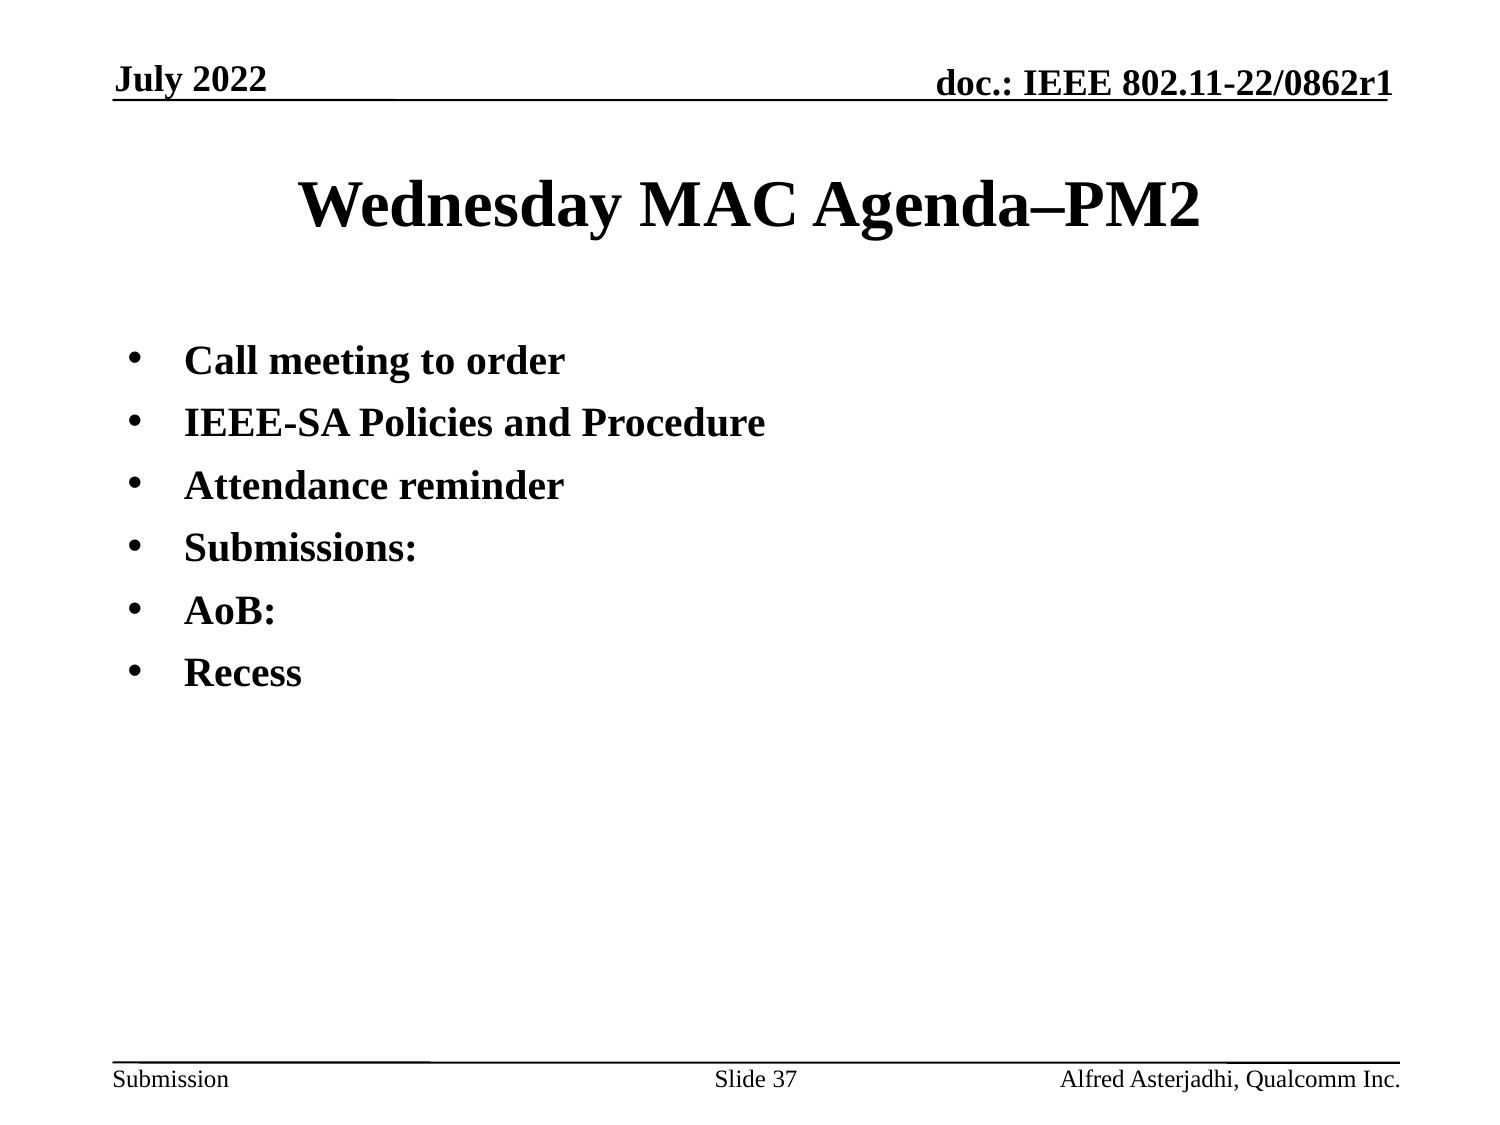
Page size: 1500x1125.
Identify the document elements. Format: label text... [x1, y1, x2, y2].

slide_number Slide 37 [712, 1061, 800, 1123]
footer Alfred Asterjadhi, Qualcomm Inc. [878, 1061, 1402, 1093]
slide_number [114, 54, 423, 100]
list Call meeting to order IEEE-SA Policies and Procedure Attendance reminder Submissions: AoB: Recess [112, 324, 1388, 1000]
title Wednesday MAC Agenda–PM2 [112, 112, 1388, 288]
